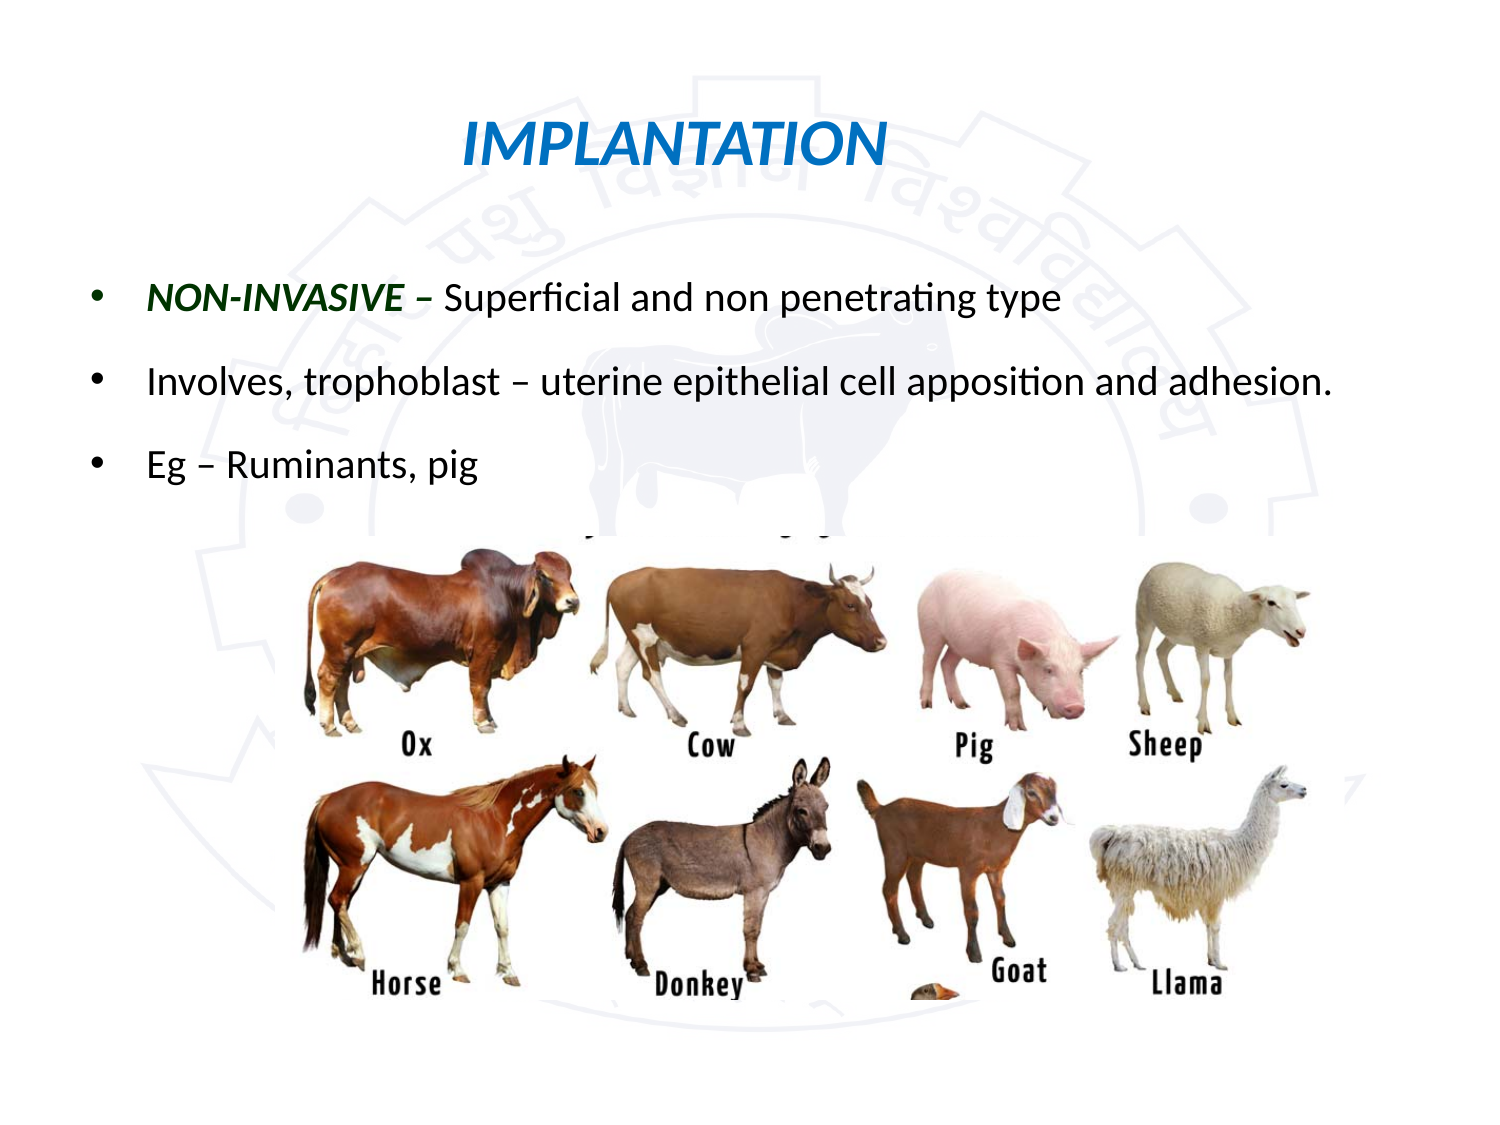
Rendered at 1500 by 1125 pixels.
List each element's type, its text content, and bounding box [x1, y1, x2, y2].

picture [274, 536, 1346, 1001]
title IMPLANTATION [75, 45, 1275, 233]
list NON-INVASIVE – Superficial and non penetrating type Involves, trophoblast – uterine epithelial cell apposition and adhesion. Eg – Ruminants, pig [75, 237, 1425, 1005]
